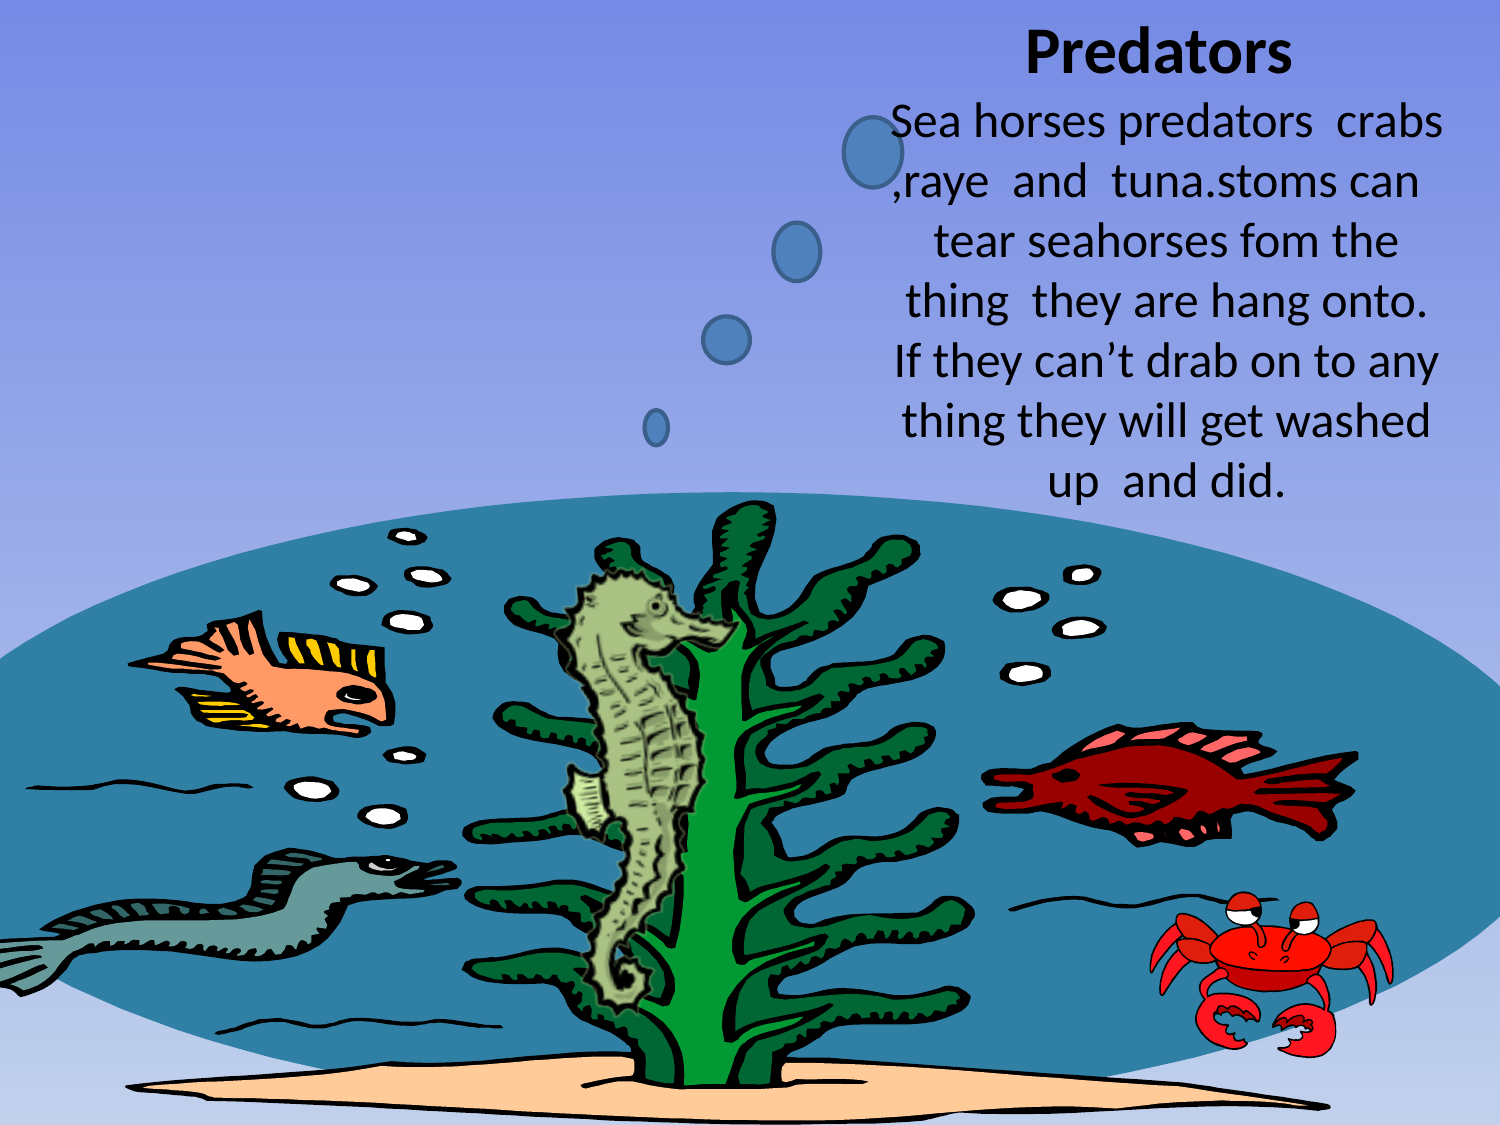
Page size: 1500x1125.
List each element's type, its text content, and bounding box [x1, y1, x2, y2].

text_box [642, 408, 671, 448]
text_box [771, 220, 823, 284]
text_box Predators Sea horses predators crabs ,raye and tuna.stoms can tear seahorses fom the thing they are hang onto. If they can’t drab on to any thing they will get washed up and did. [873, 0, 1460, 489]
picture [0, 491, 1500, 1125]
text_box [841, 115, 873, 190]
text_box [700, 314, 753, 366]
